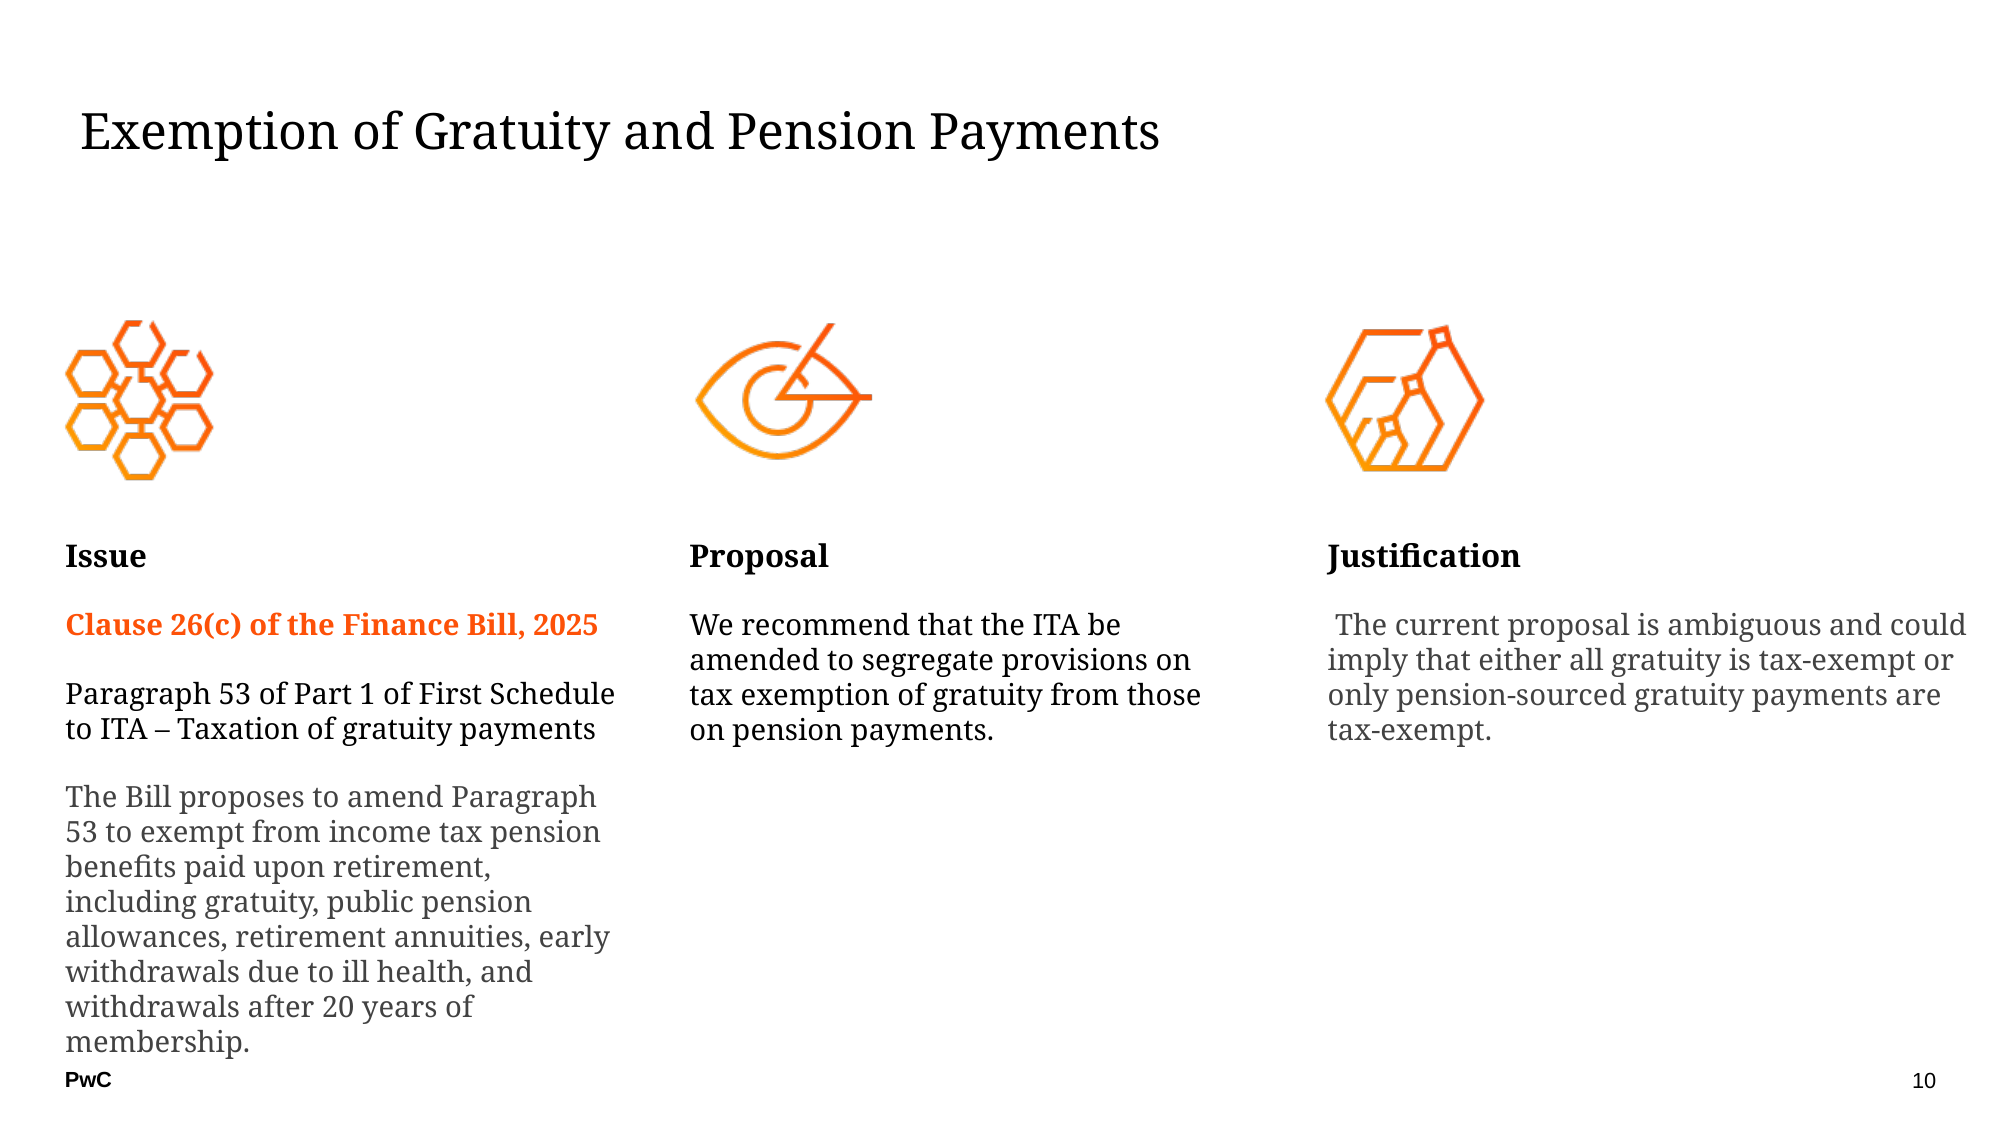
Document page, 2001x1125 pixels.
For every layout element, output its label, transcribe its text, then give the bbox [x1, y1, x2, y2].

text_box Exemption of Gratuity and Pension Payments [65, 91, 1902, 167]
slide_number 10 [1887, 1066, 1936, 1093]
text_box Proposal We recommend that the ITA be amended to segregate provisions on tax exemption of gratuity from those on pension payments. [689, 535, 1228, 939]
picture [689, 306, 879, 495]
picture [45, 306, 234, 495]
picture [1310, 306, 1499, 495]
text_box Justification The current proposal is ambiguous and could imply that either all gratuity is tax-exempt or only pension-sourced gratuity payments are tax-exempt. [1327, 535, 1976, 1063]
text_box Issue Clause 26(c) of the Finance Bill, 2025 Paragraph 53 of Part 1 of First Schedule to ITA – Taxation of gratuity payments The Bill proposes to amend Paragraph 53 to exempt from income tax pension benefits paid upon retirement, including gratuity, public pension allowances, retirement annuities, early withdrawals due to ill health, and withdrawals after 20 years of membership. [65, 535, 619, 939]
